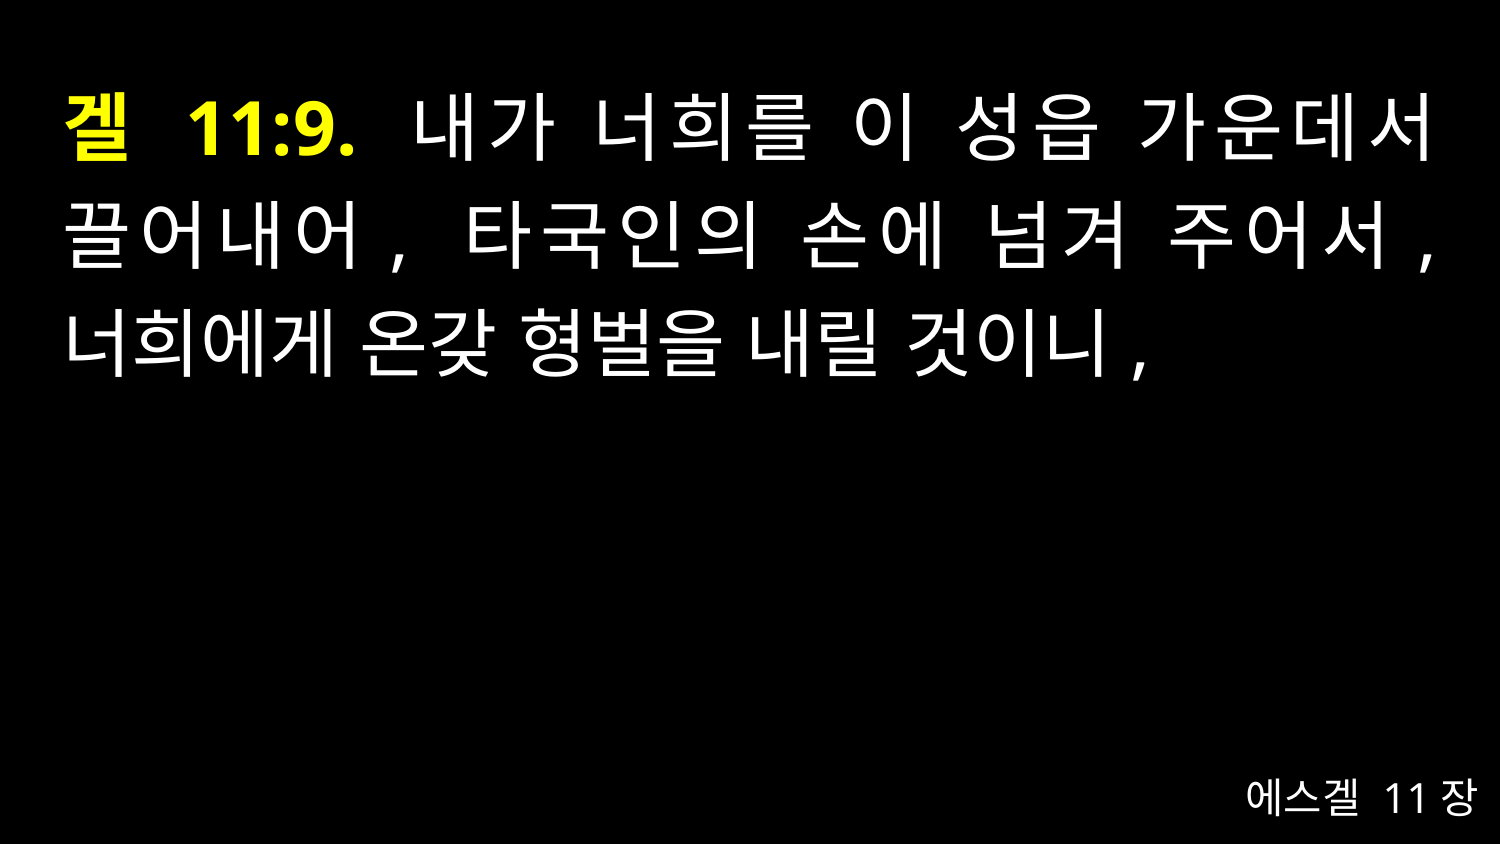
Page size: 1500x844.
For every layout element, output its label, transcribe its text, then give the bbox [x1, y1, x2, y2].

title 겔 11:9. 내가 너희를 이 성읍 가운데서 끌어내어, 타국인의 손에 넘겨 주어서, 너희에게 온갖 형벌을 내릴 것이니, [0, 0, 1500, 844]
subtitle 에스겔 11장 [916, 770, 1500, 844]
